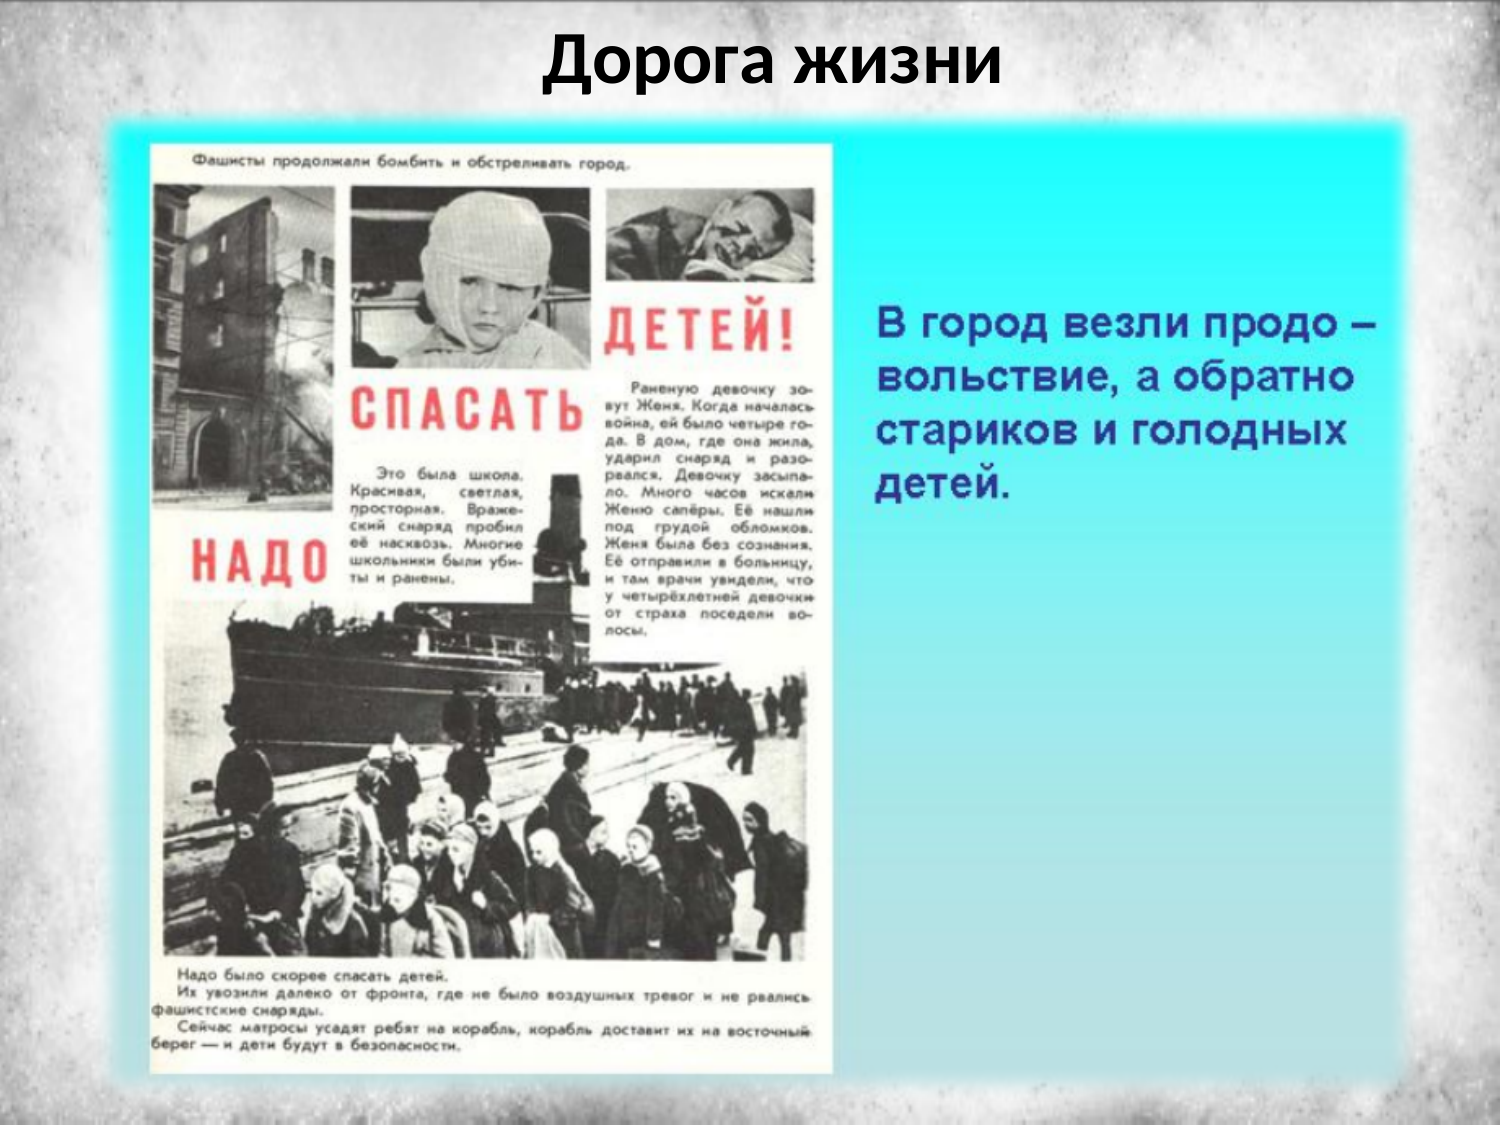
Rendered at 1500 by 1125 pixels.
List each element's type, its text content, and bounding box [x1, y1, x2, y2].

picture [0, 105, 1500, 1125]
text_box Дорога жизни [0, 0, 1500, 106]
